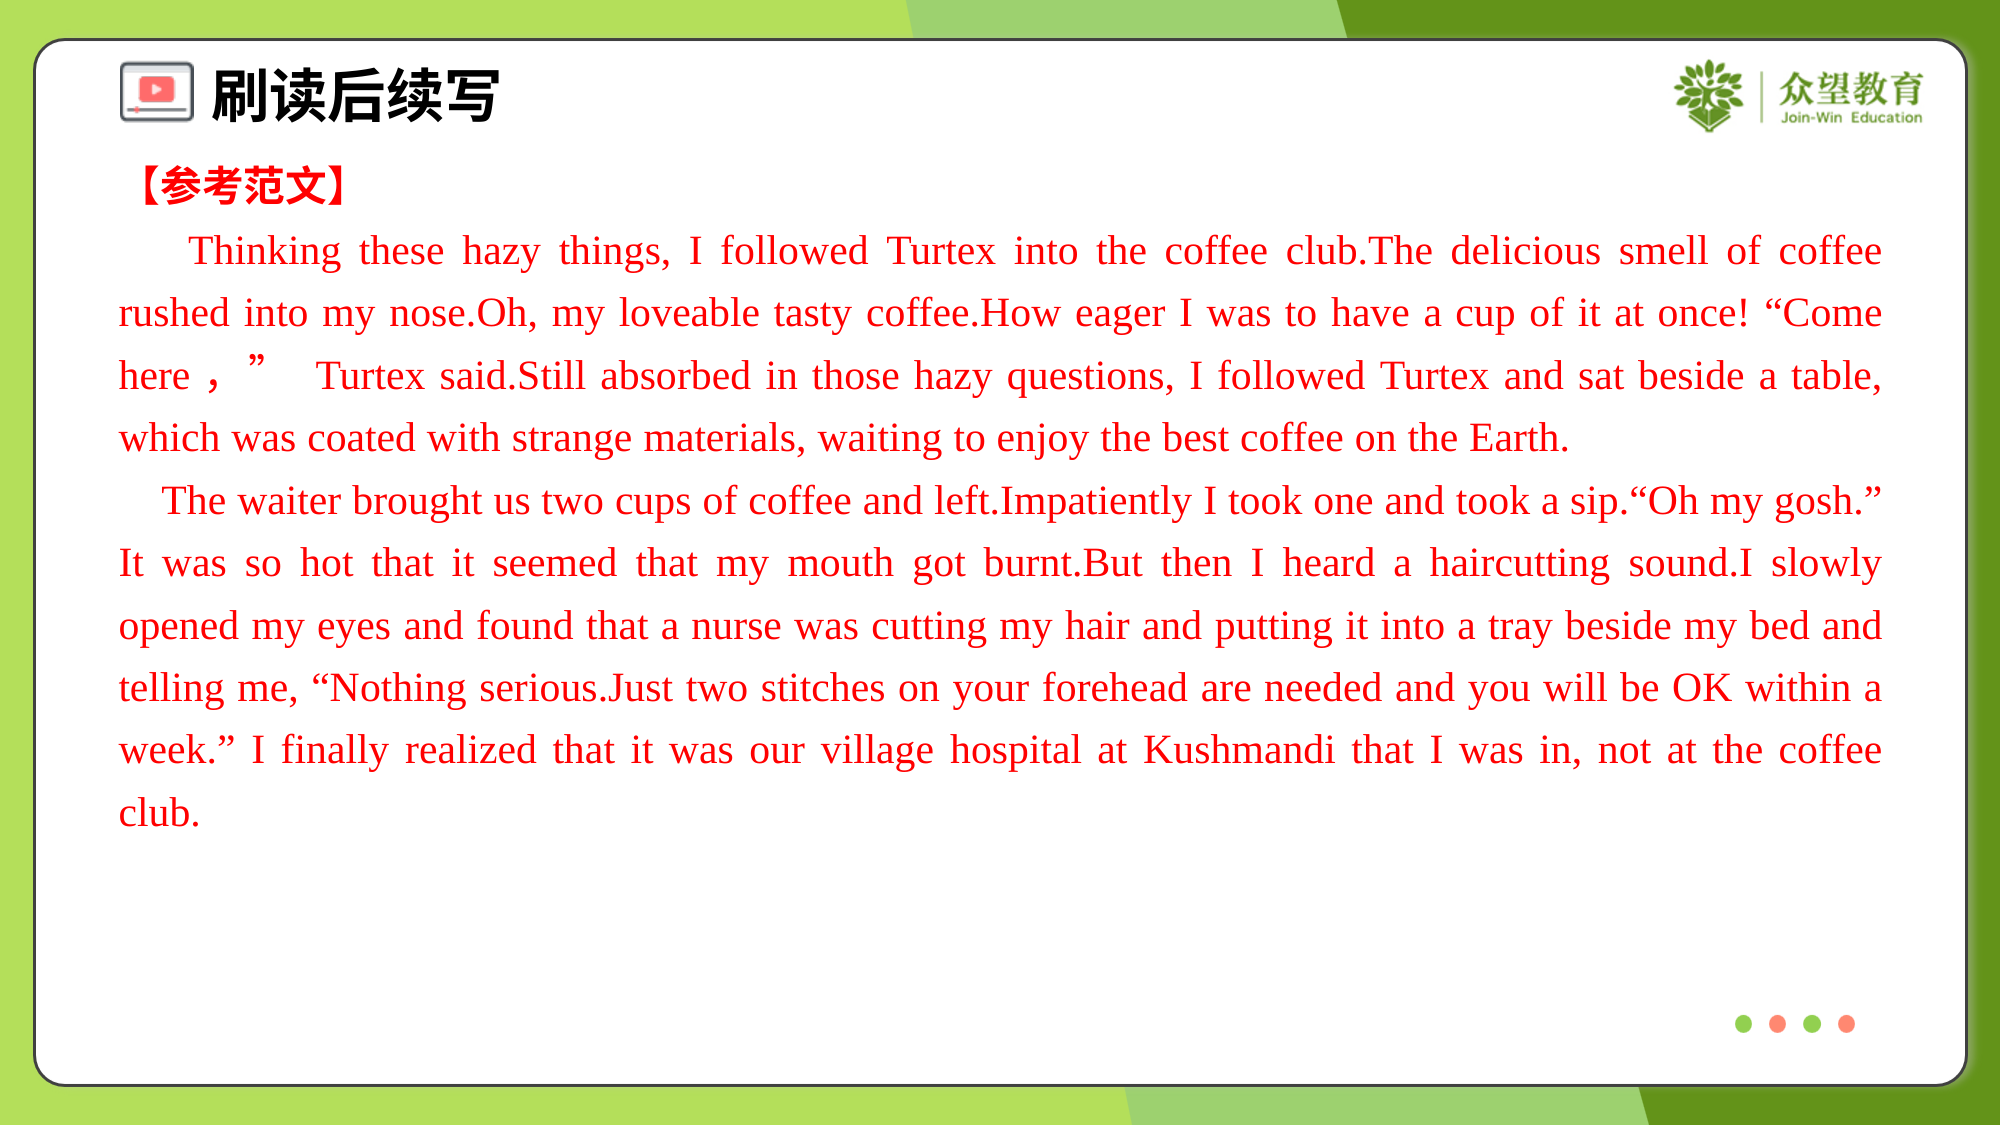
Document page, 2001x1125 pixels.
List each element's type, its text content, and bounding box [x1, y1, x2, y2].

text_box 【参考范文】 Thinking these hazy things, I followed Turtex into the coffee club.The delicious smell of coffee rushed into my nose.Oh, my loveable tasty coffee.How eager I was to have a cup of it at once! “Come here，” Turtex said.Still absorbed in those hazy questions, I followed Turtex and sat beside a table, which was coated with strange materials, waiting to enjoy the best coffee on the Earth. The waiter brought us two cups of coffee and left.Impatiently I took one and took a sip.“Oh my gosh.” It was so hot that it seemed that my mouth got burnt.But then I heard a haircutting sound.I slowly opened my eyes and found that a nurse was cutting my hair and putting it into a tray beside my bed and telling me, “Nothing serious.Just two stitches on your forehead are needed and you will be OK within a week.” I finally realized that it was our village hospital at Kushmandi that I was in, not at the coffee club. [118, 147, 1883, 893]
picture [0, 0, 2000, 1125]
